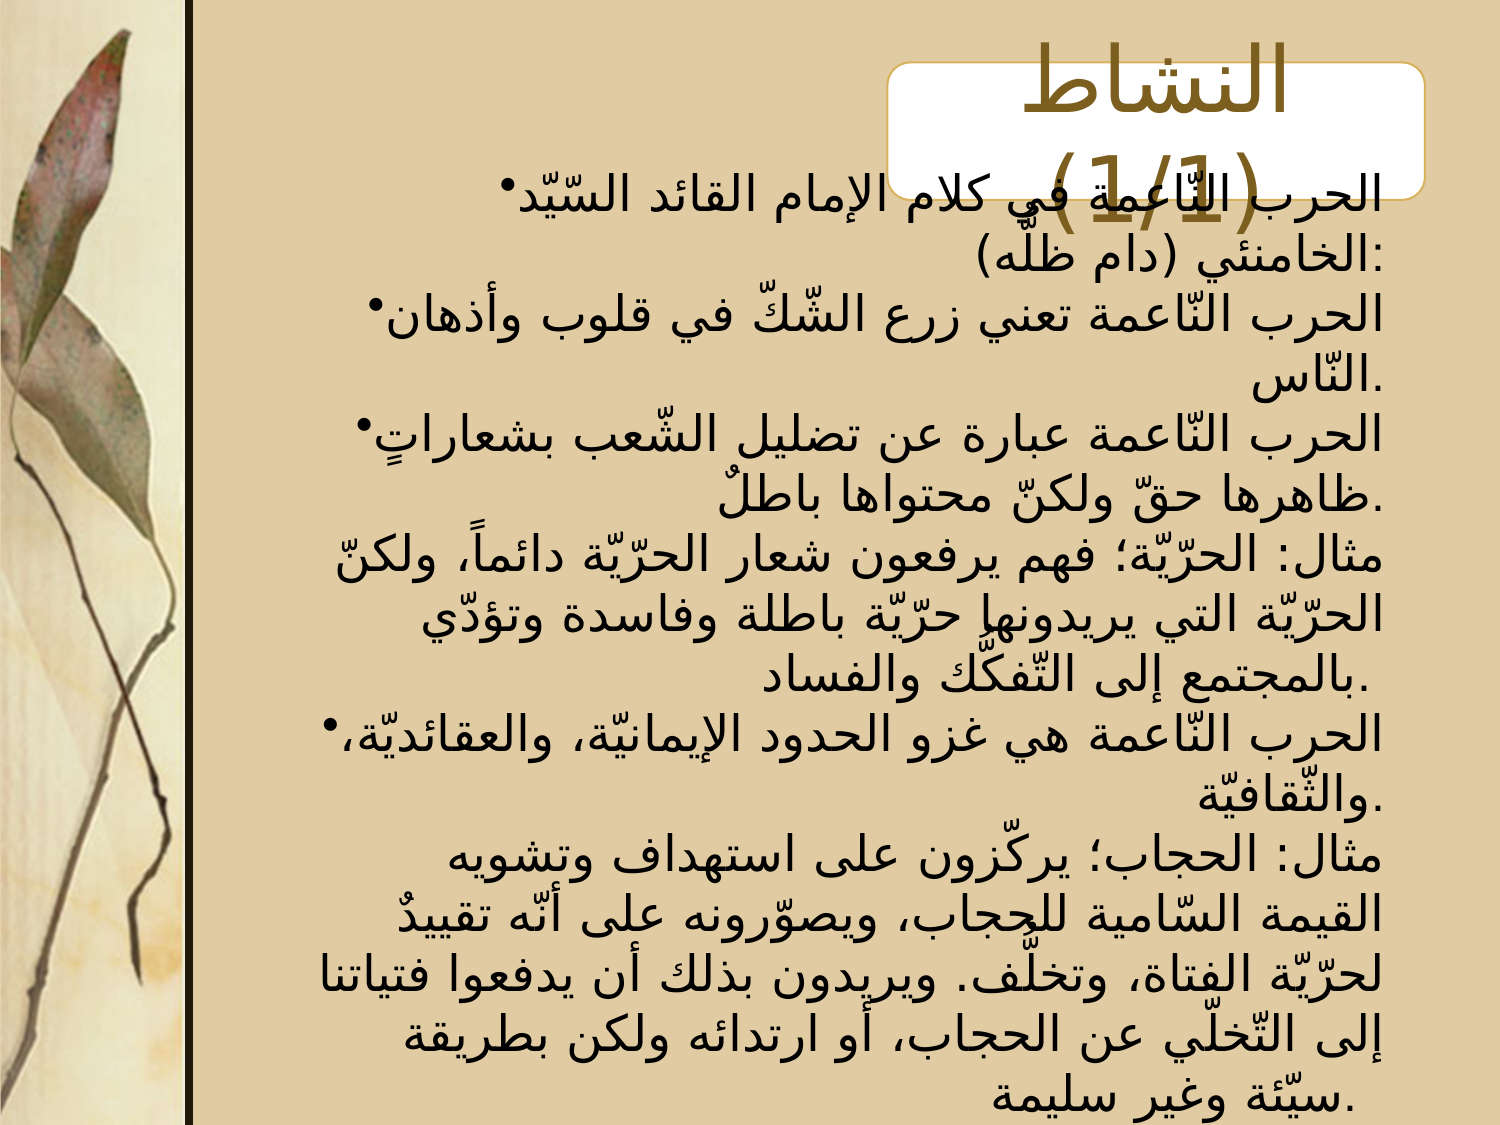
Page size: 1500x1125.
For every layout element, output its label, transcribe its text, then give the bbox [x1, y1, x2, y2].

text_box النشاط (1/1) [886, 61, 1426, 201]
text_box الحرب النّاعمة في كلام الإمام القائد السّيّد الخامنئي (دام ظلُّه): الحرب النّاعمة تعني زرع الشّكّ في قلوب وأذهان النّاس. الحرب النّاعمة عبارة عن تضليل الشّعب بشعاراتٍ ظاهرها حقّ ولكنّ محتواها باطلٌ. مثال: الحرّيّة؛ فهم يرفعون شعار الحرّيّة دائماً، ولكنّ الحرّيّة التي يريدونها حرّيّة باطلة وفاسدة وتؤدّي بالمجتمع إلى التّفكُّك والفساد. الحرب النّاعمة هي غزو الحدود الإيمانيّة، والعقائديّة، والثّقافيّة. مثال: الحجاب؛ يركّزون على استهداف وتشويه القيمة السّامية للحجاب، ويصوّرونه على أنّه تقييدٌ لحرّيّة الفتاة، وتخلُّف. ويريدون بذلك أن يدفعوا فتياتنا إلى التّخلّي عن الحجاب، أو ارتدائه ولكن بطريقة سيّئة وغير سليمة. . [300, 153, 1400, 1125]
picture [0, 0, 185, 1125]
